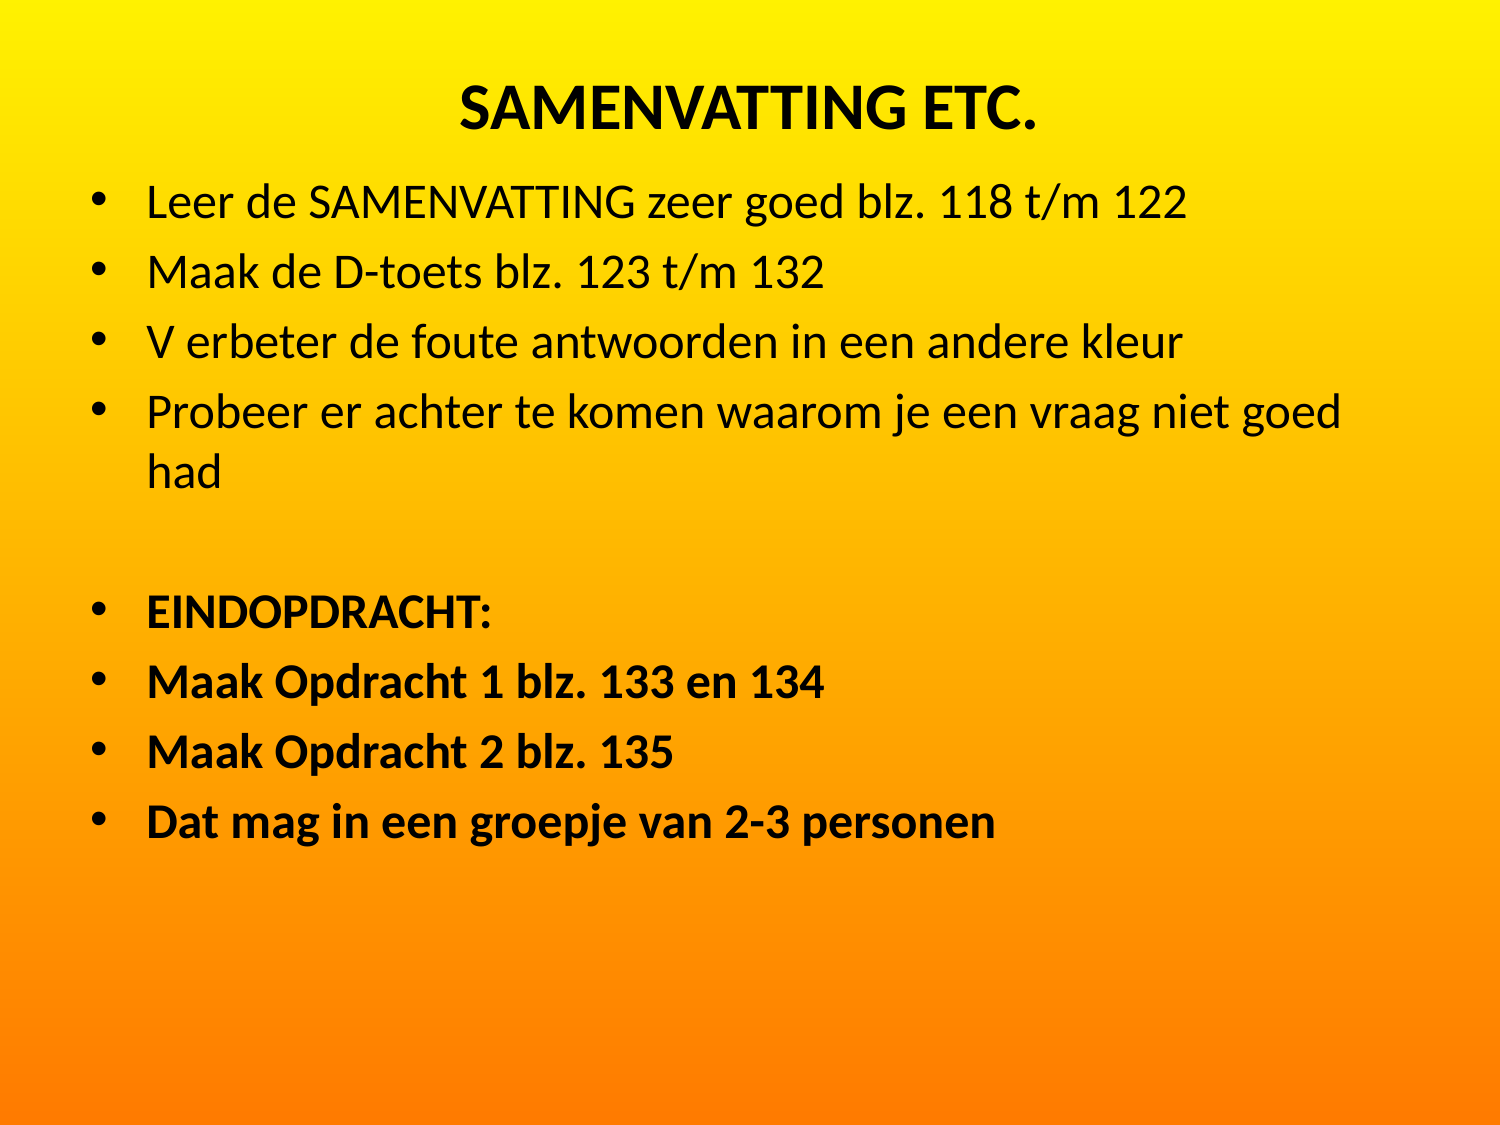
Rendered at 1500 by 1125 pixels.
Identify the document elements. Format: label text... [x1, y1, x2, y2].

list Leer de SAMENVATTING zeer goed blz. 118 t/m 122 Maak de D-toets blz. 123 t/m 132 V erbeter de foute antwoorden in een andere kleur Probeer er achter te komen waarom je een vraag niet goed had EINDOPDRACHT: Maak Opdracht 1 blz. 133 en 134 Maak Opdracht 2 blz. 135 Dat mag in een groepje van 2-3 personen [75, 160, 1425, 1071]
title SAMENVATTING ETC. [75, 45, 1425, 160]
